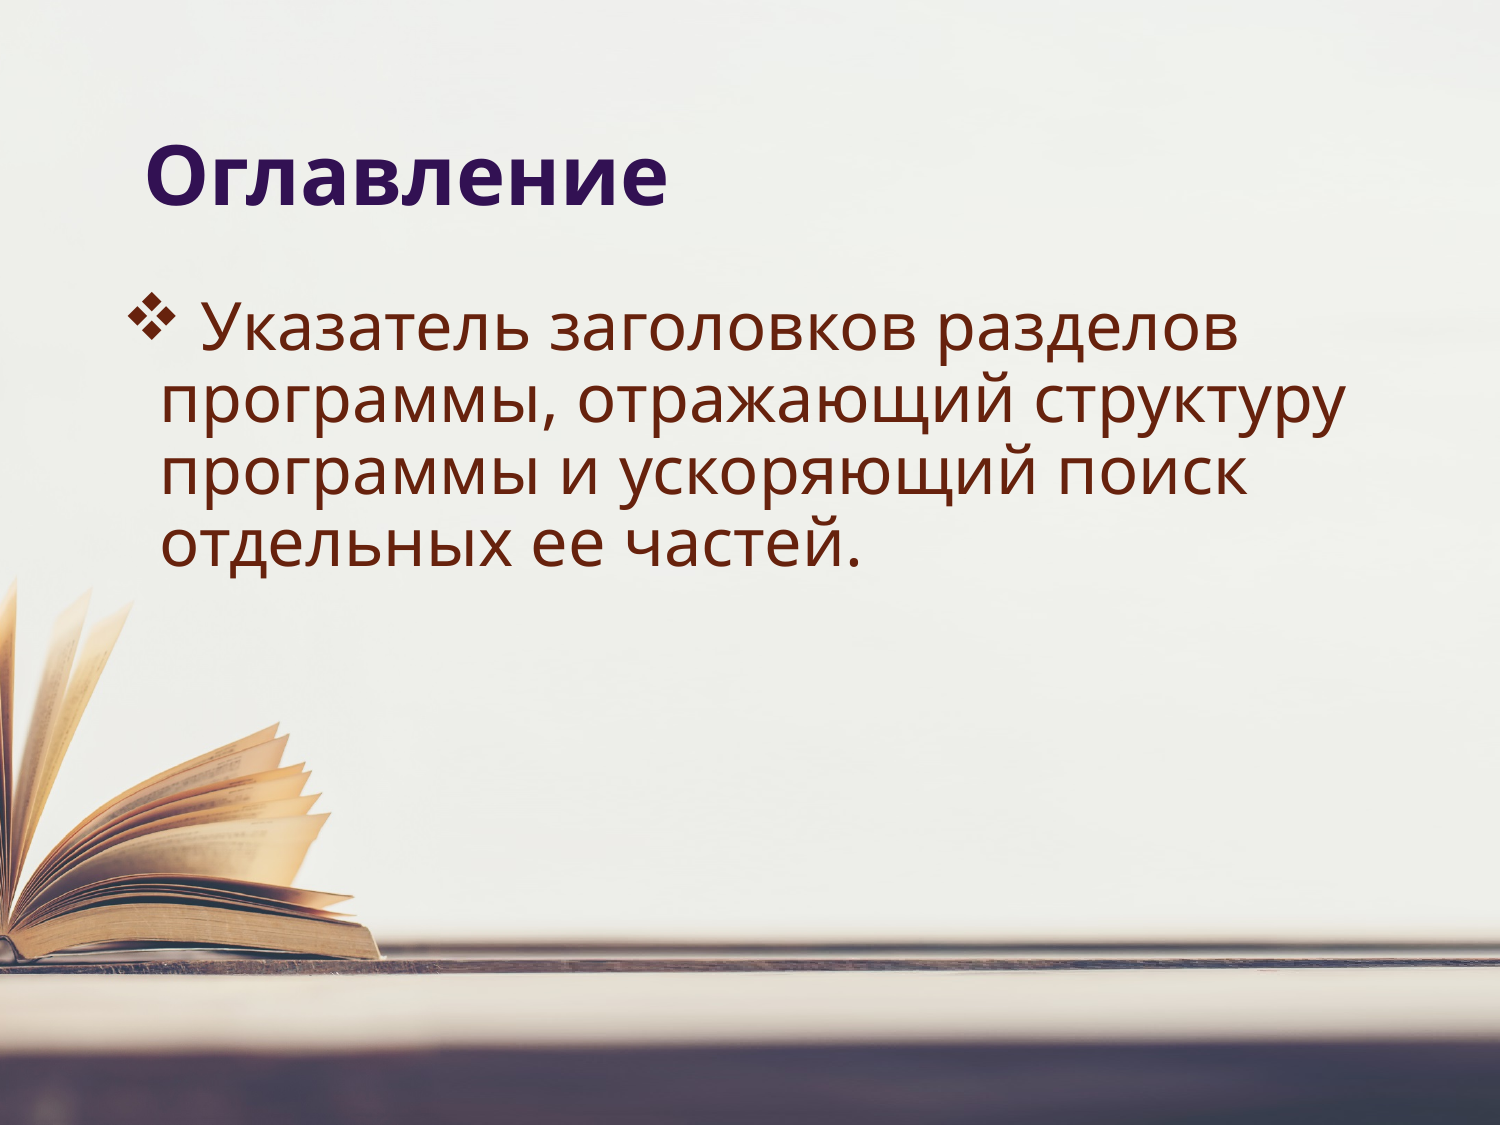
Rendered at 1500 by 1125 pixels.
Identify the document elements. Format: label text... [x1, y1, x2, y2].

list Указатель заголовков разделов программы, отражающий структуру программы и ускоряющий поиск отдельных ее частей. [107, 285, 1401, 738]
title Оглавление [128, 92, 1422, 265]
picture [0, 0, 1500, 1125]
